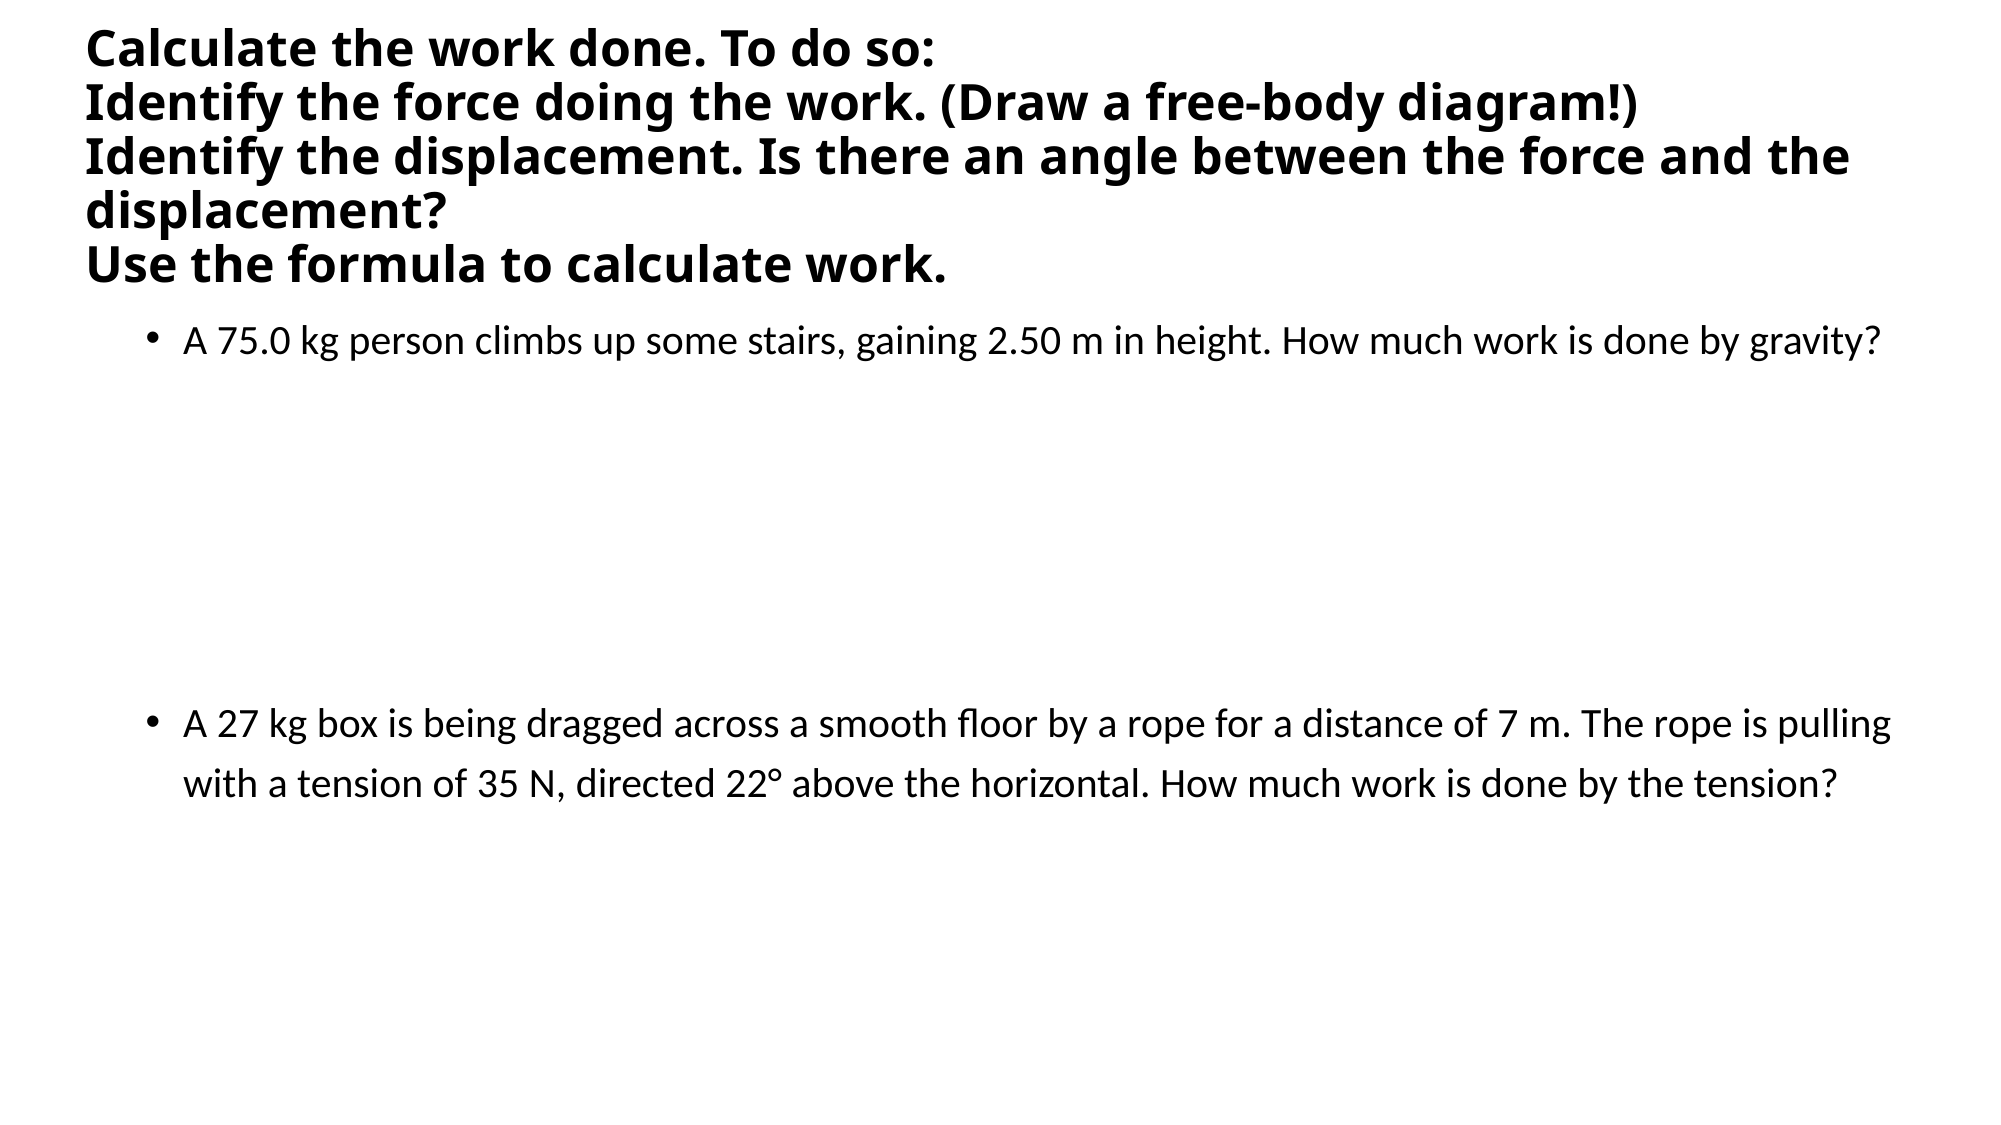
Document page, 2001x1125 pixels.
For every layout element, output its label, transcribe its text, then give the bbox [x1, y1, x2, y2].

title Calculate the work done. To do so: Identify the force doing the work. (Draw a free-body diagram!) Identify the displacement. Is there an angle between the force and the displacement? Use the formula to calculate work. [70, 49, 1916, 268]
list A 75.0 kg person climbs up some stairs, gaining 2.50 m in height. How much work is done by gravity? A 27 kg box is being dragged across a smooth floor by a rope for a distance of 7 m. The rope is pulling with a tension of 35 N, directed 22° above the horizontal. How much work is done by the tension? [130, 294, 1975, 1076]
